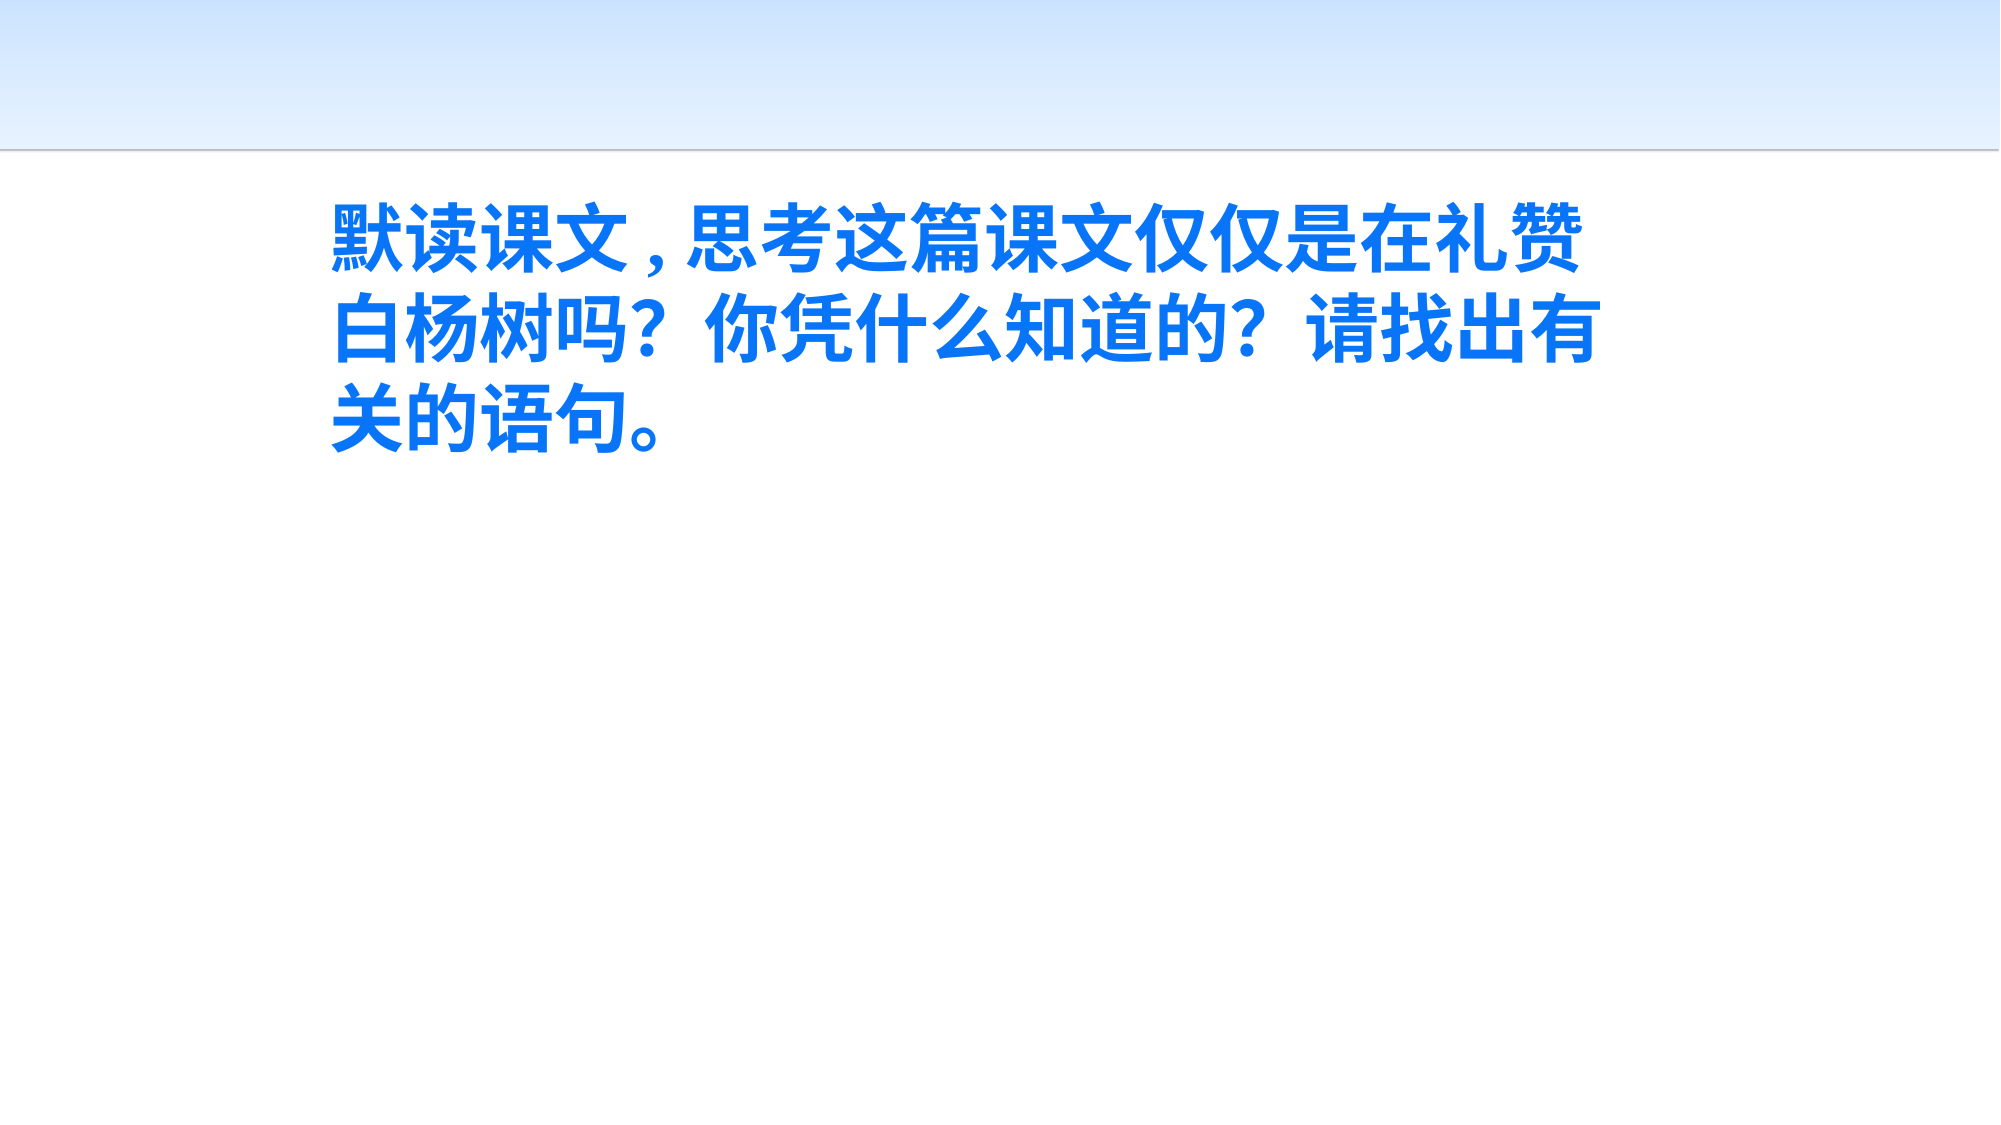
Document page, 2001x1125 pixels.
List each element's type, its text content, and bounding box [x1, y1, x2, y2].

text_box 默读课文,思考这篇课文仅仅是在礼赞白杨树吗？你凭什么知道的？请找出有关的语句。 [314, 184, 1662, 650]
